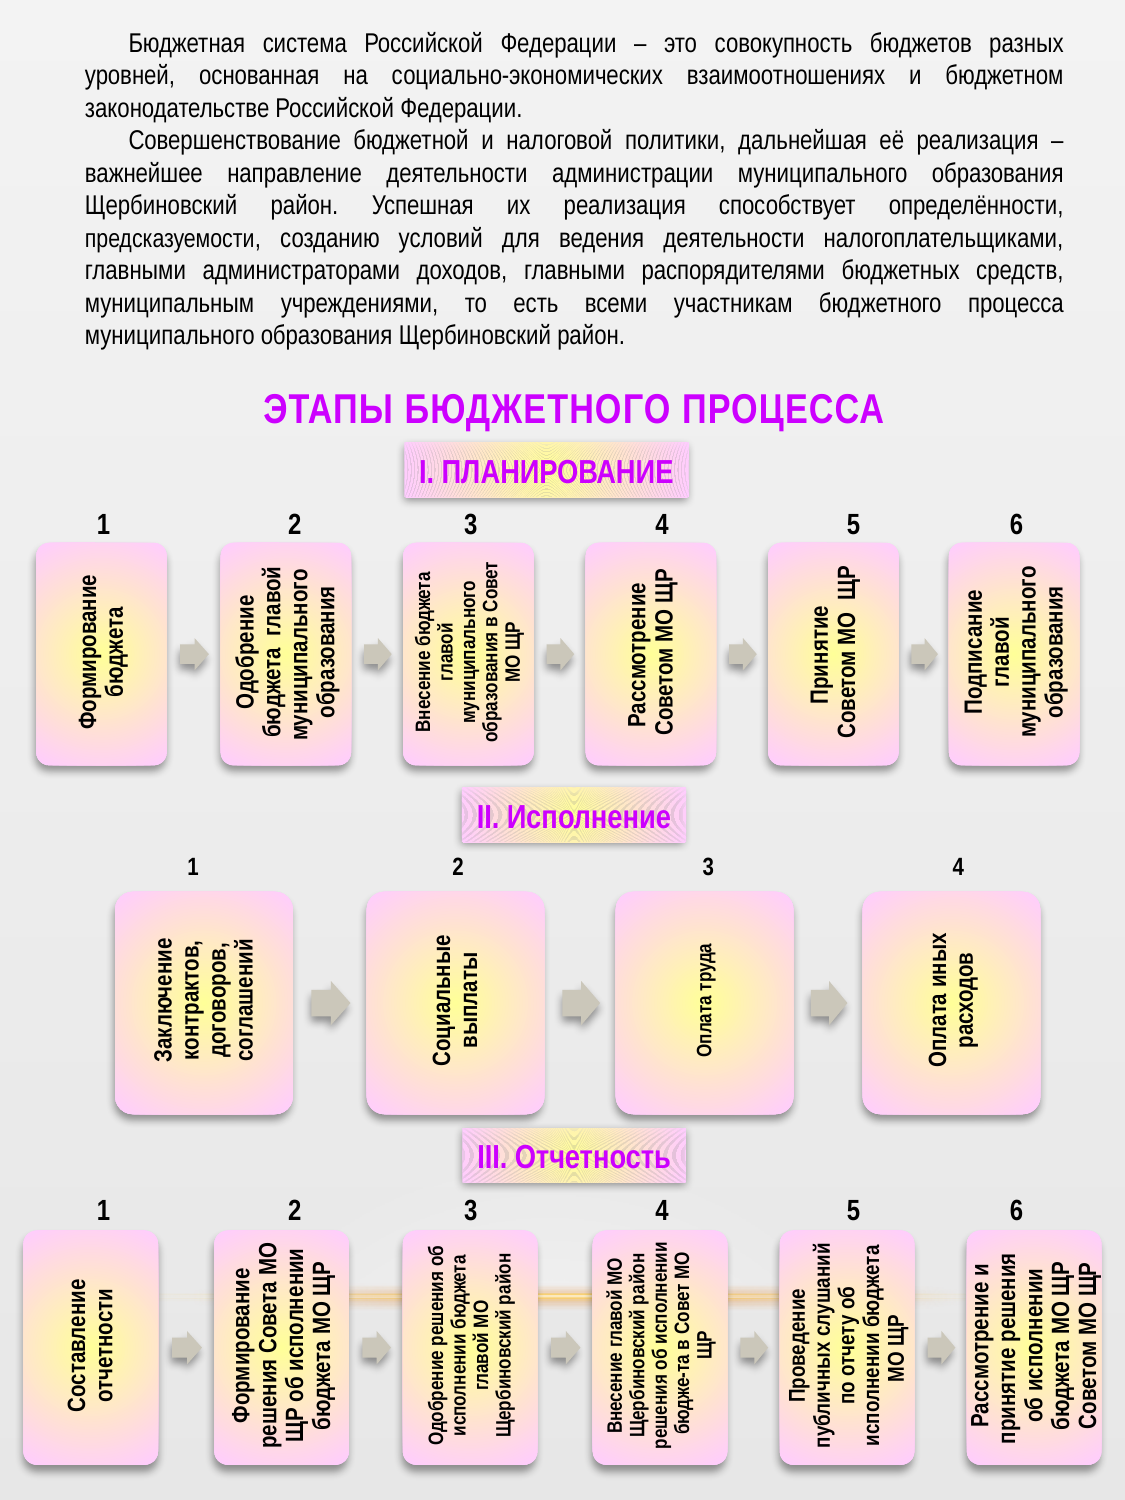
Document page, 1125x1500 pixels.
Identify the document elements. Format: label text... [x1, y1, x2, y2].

picture [0, 0, 1125, 1500]
text_box III. Отчетность [462, 1128, 686, 1183]
text_box 1 2 3 4 [172, 842, 1029, 888]
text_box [36, 542, 1080, 766]
text_box II. Исполнение [461, 787, 687, 842]
text_box 1 2 3 4 5 6 [82, 1183, 1067, 1230]
text_box Бюджетная система Российской Федерации – это совокупность бюджетов разных уровней, основанная на социально-экономических взаимоотношениях и бюджетном законодательстве Российской Федерации. Совершенствование бюджетной и налоговой политики, дальнейшая её реализация – важнейшее направление деятельности администрации муниципального образования Щербиновский район. Успешная их реализация способствует определённости, предсказуемости, созданию условий для ведения деятельности налогоплательщиками, главными администраторами доходов, главными распорядителями бюджетных средств, муниципальным учреждениями, то есть всеми участникам бюджетного процесса муниципального образования Щербиновский район. [70, 17, 1079, 358]
text_box 1 2 3 4 5 6 [82, 497, 1067, 542]
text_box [23, 1230, 1102, 1466]
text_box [114, 891, 1041, 1115]
text_box I. ПЛАНИРОВАНИЕ [404, 442, 689, 497]
text_box ЭТАПЫ БЮДЖЕТНОГО ПРОЦЕССА [228, 374, 920, 440]
